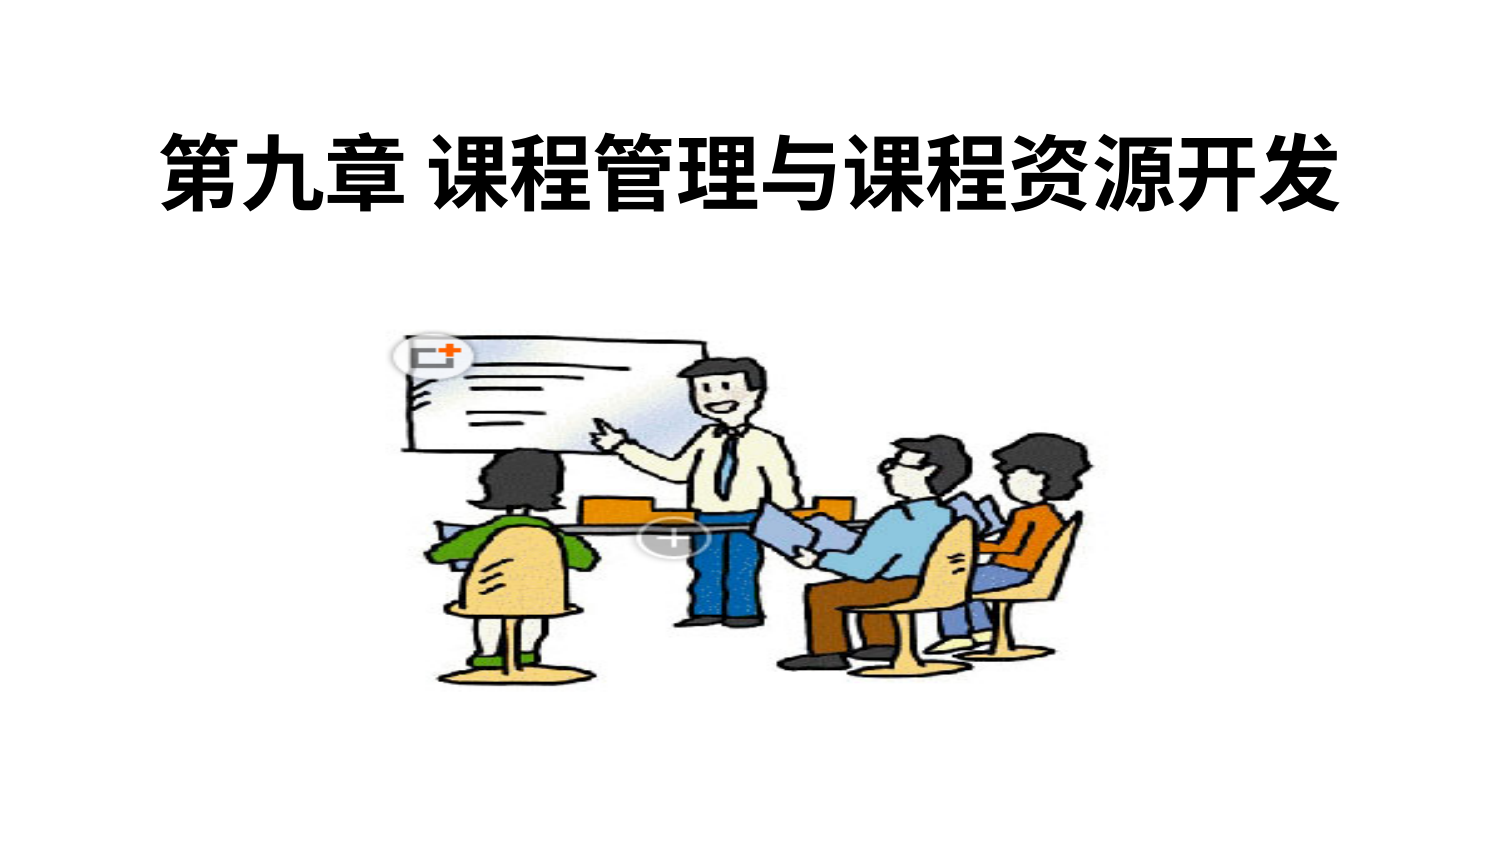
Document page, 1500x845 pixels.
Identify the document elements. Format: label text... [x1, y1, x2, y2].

title 第九章 课程管理与课程资源开发 [74, 104, 1426, 239]
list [329, 287, 1171, 766]
